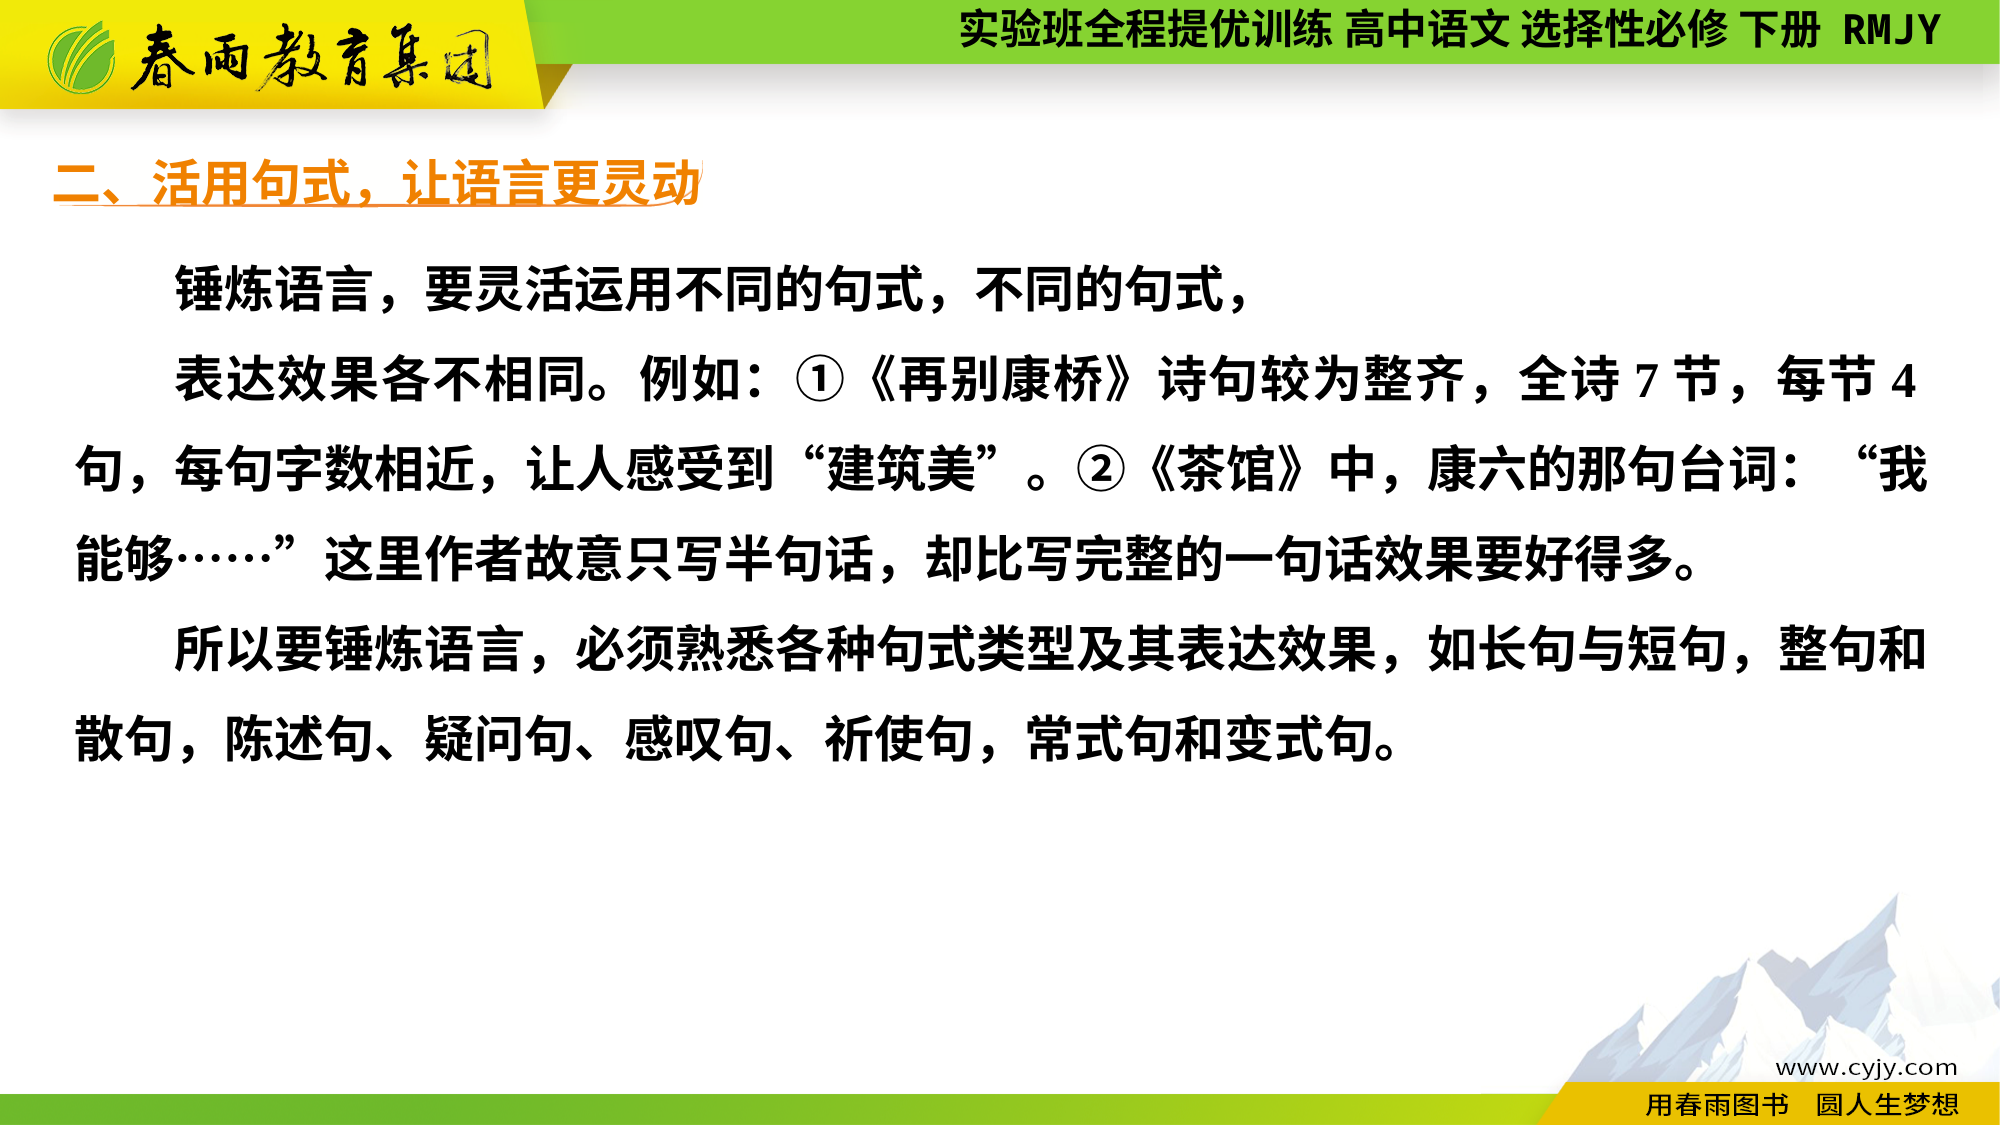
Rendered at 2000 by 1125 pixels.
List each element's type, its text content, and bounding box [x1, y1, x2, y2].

list 锤炼语言，要灵活运用不同的句式，不同的句式， 表达效果各不相同。例如：①《再别康桥》诗句较为整齐，全诗7节，每节4句，每句字数相近，让人感受到“建筑美”。②《茶馆》中，康六的那句台词：“我能够……”这里作者故意只写半句话，却比写完整的一句话效果要好得多。 所以要锤炼语言，必须熟悉各种句式类型及其表达效果，如长句与短句，整句和散句，陈述句、疑问句、感叹句、祈使句，常式句和变式句。 [59, 220, 1944, 781]
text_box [31, 113, 722, 209]
picture [0, 0, 2000, 1125]
